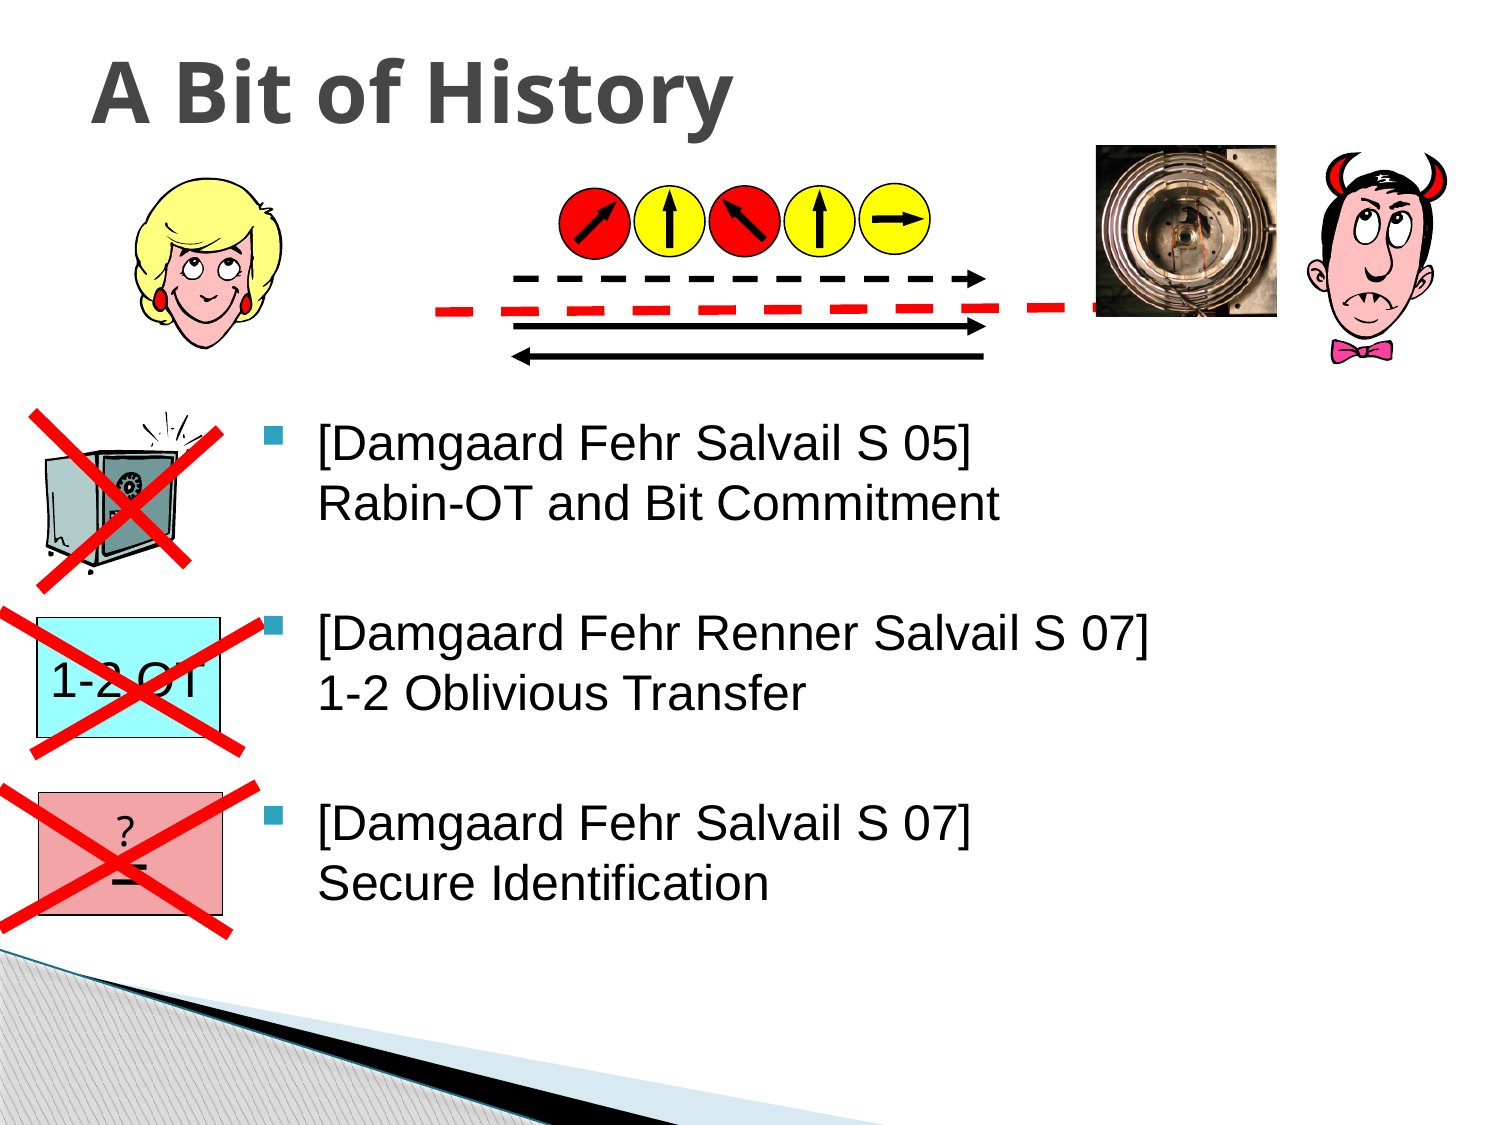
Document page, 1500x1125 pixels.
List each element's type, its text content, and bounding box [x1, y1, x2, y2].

picture [132, 175, 286, 350]
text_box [0, 610, 263, 756]
picture [1095, 144, 1278, 318]
text_box [Damgaard Fehr Salvail S 05] Rabin-OT and Bit Commitment [Damgaard Fehr Renner Salvail S 07] 1-2 Oblivious Transfer [Damgaard Fehr Salvail S 07] Secure Identification [246, 402, 1500, 1042]
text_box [558, 183, 931, 260]
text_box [1305, 154, 1445, 368]
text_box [32, 412, 221, 591]
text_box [435, 307, 1089, 313]
text_box [970, 272, 987, 286]
text_box [511, 350, 984, 363]
text_box [513, 324, 987, 333]
title A Bit of History [76, 30, 1427, 149]
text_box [0, 784, 258, 936]
